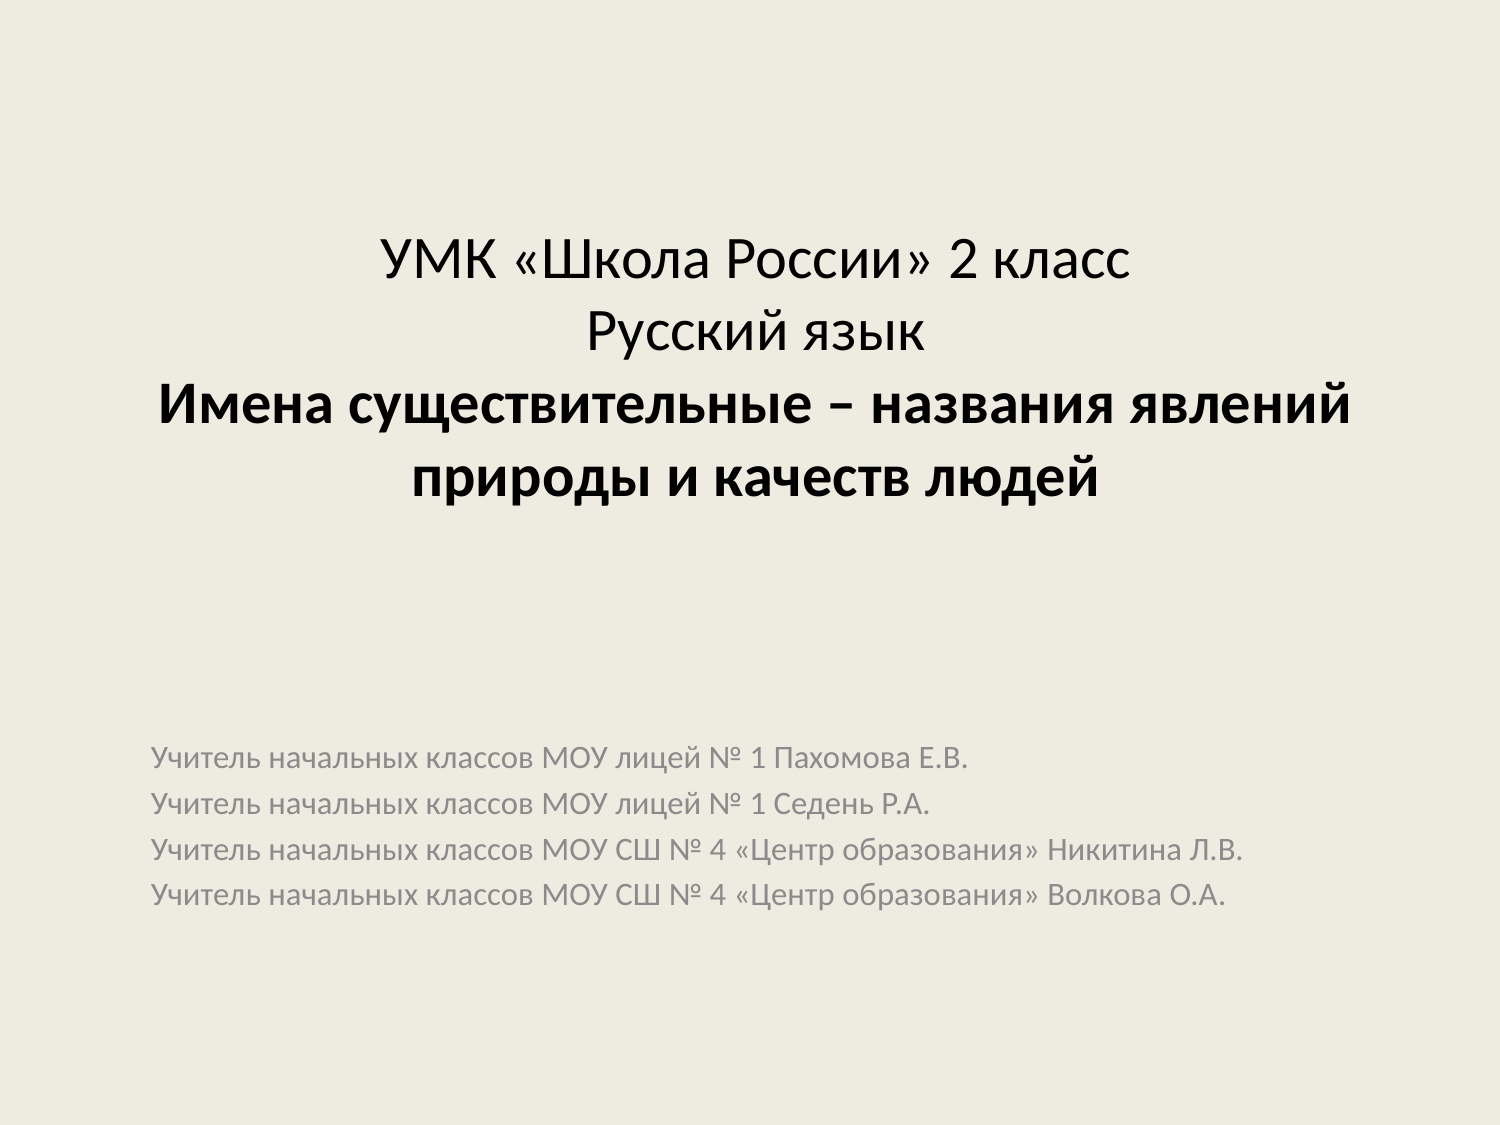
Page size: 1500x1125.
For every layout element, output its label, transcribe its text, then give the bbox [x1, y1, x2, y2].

title УМК «Школа России» 2 класс Русский язык Имена существительные – названия явлений природы и качеств людей [112, 208, 1400, 591]
subtitle Учитель начальных классов МОУ лицей № 1 Пахомова Е.В. Учитель начальных классов МОУ лицей № 1 Седень Р.А. Учитель начальных классов МОУ СШ № 4 «Центр образования» Никитина Л.В. Учитель начальных классов МОУ СШ № 4 «Центр образования» Волкова О.А. [135, 637, 1459, 925]
